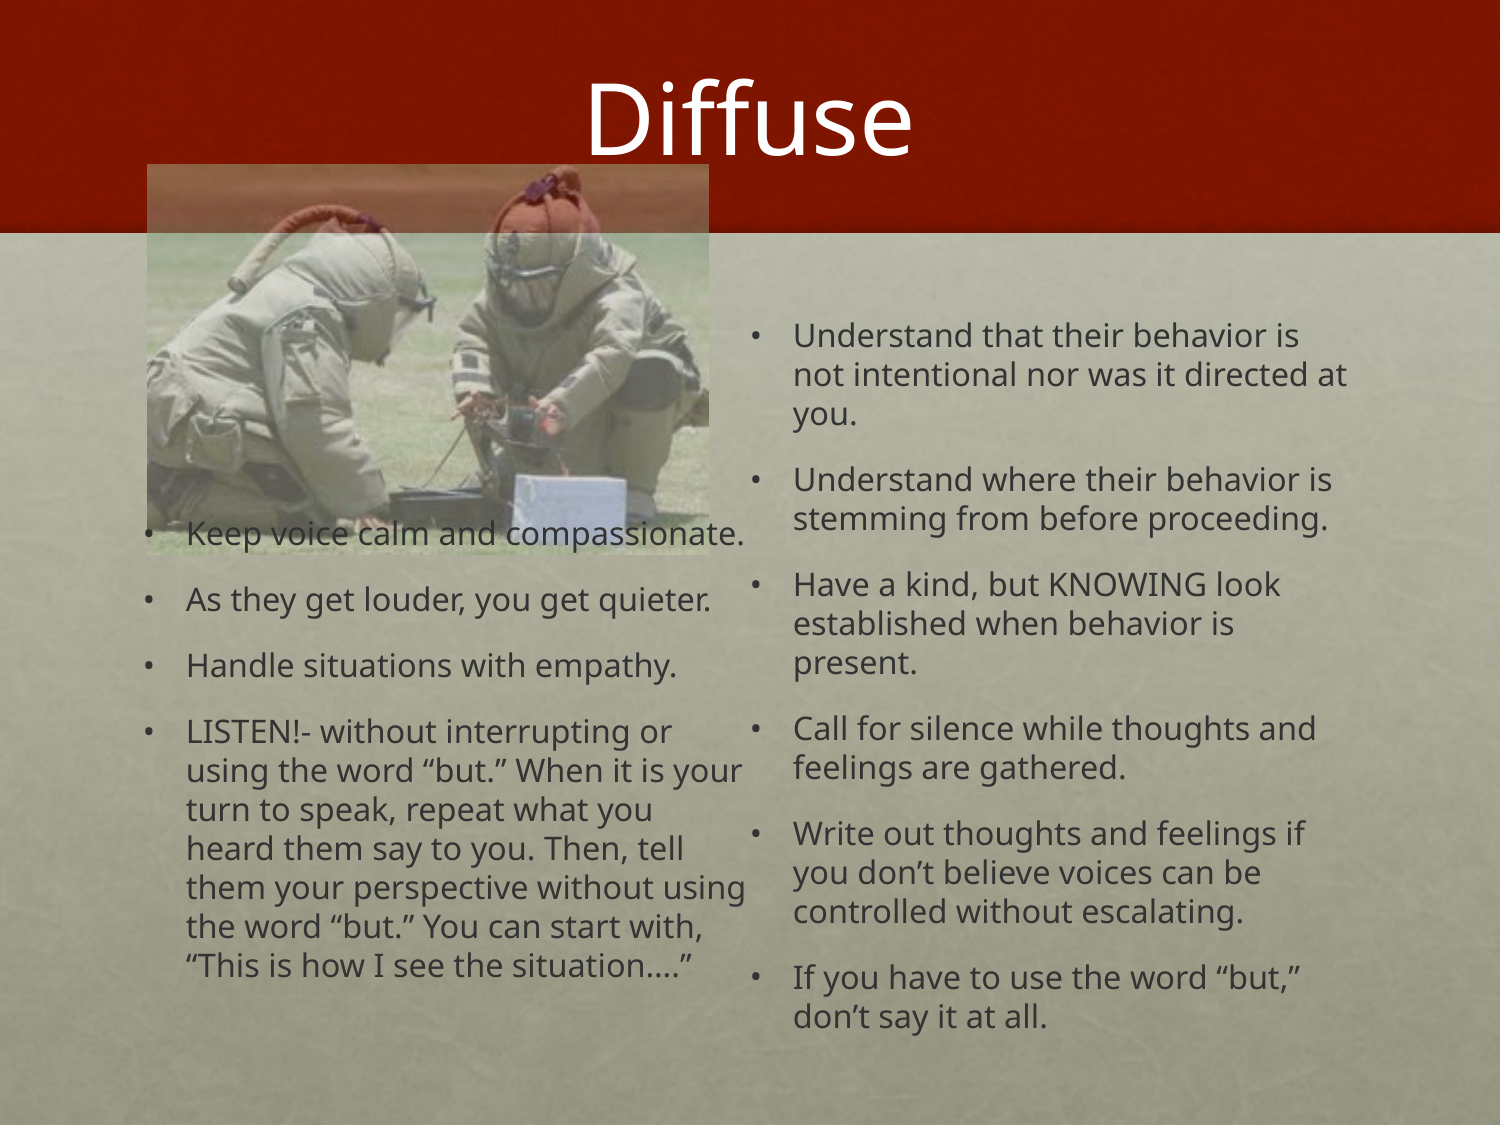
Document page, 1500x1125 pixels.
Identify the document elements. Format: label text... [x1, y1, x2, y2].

title Diffuse [127, 10, 1372, 221]
picture [0, 164, 1500, 1125]
list Keep voice calm and compassionate. As they get louder, you get quieter. Handle situations with empathy. LISTEN!- without interrupting or using the word “but.” When it is your turn to speak, repeat what you heard them say to you. Then, tell them your perspective without using the word “but.” You can start with, “This is how I see the situation….” Understand that their behavior is not intentional nor was it directed at you. Understand where their behavior is stemming from before proceeding. Have a kind, but KNOWING look established when behavior is present. Call for silence while thoughts and feelings are gathered. Write out thoughts and feelings if you don’t believe voices can be controlled without escalating. If you have to use the word “but,” don’t say it at all. [127, 241, 1372, 1107]
